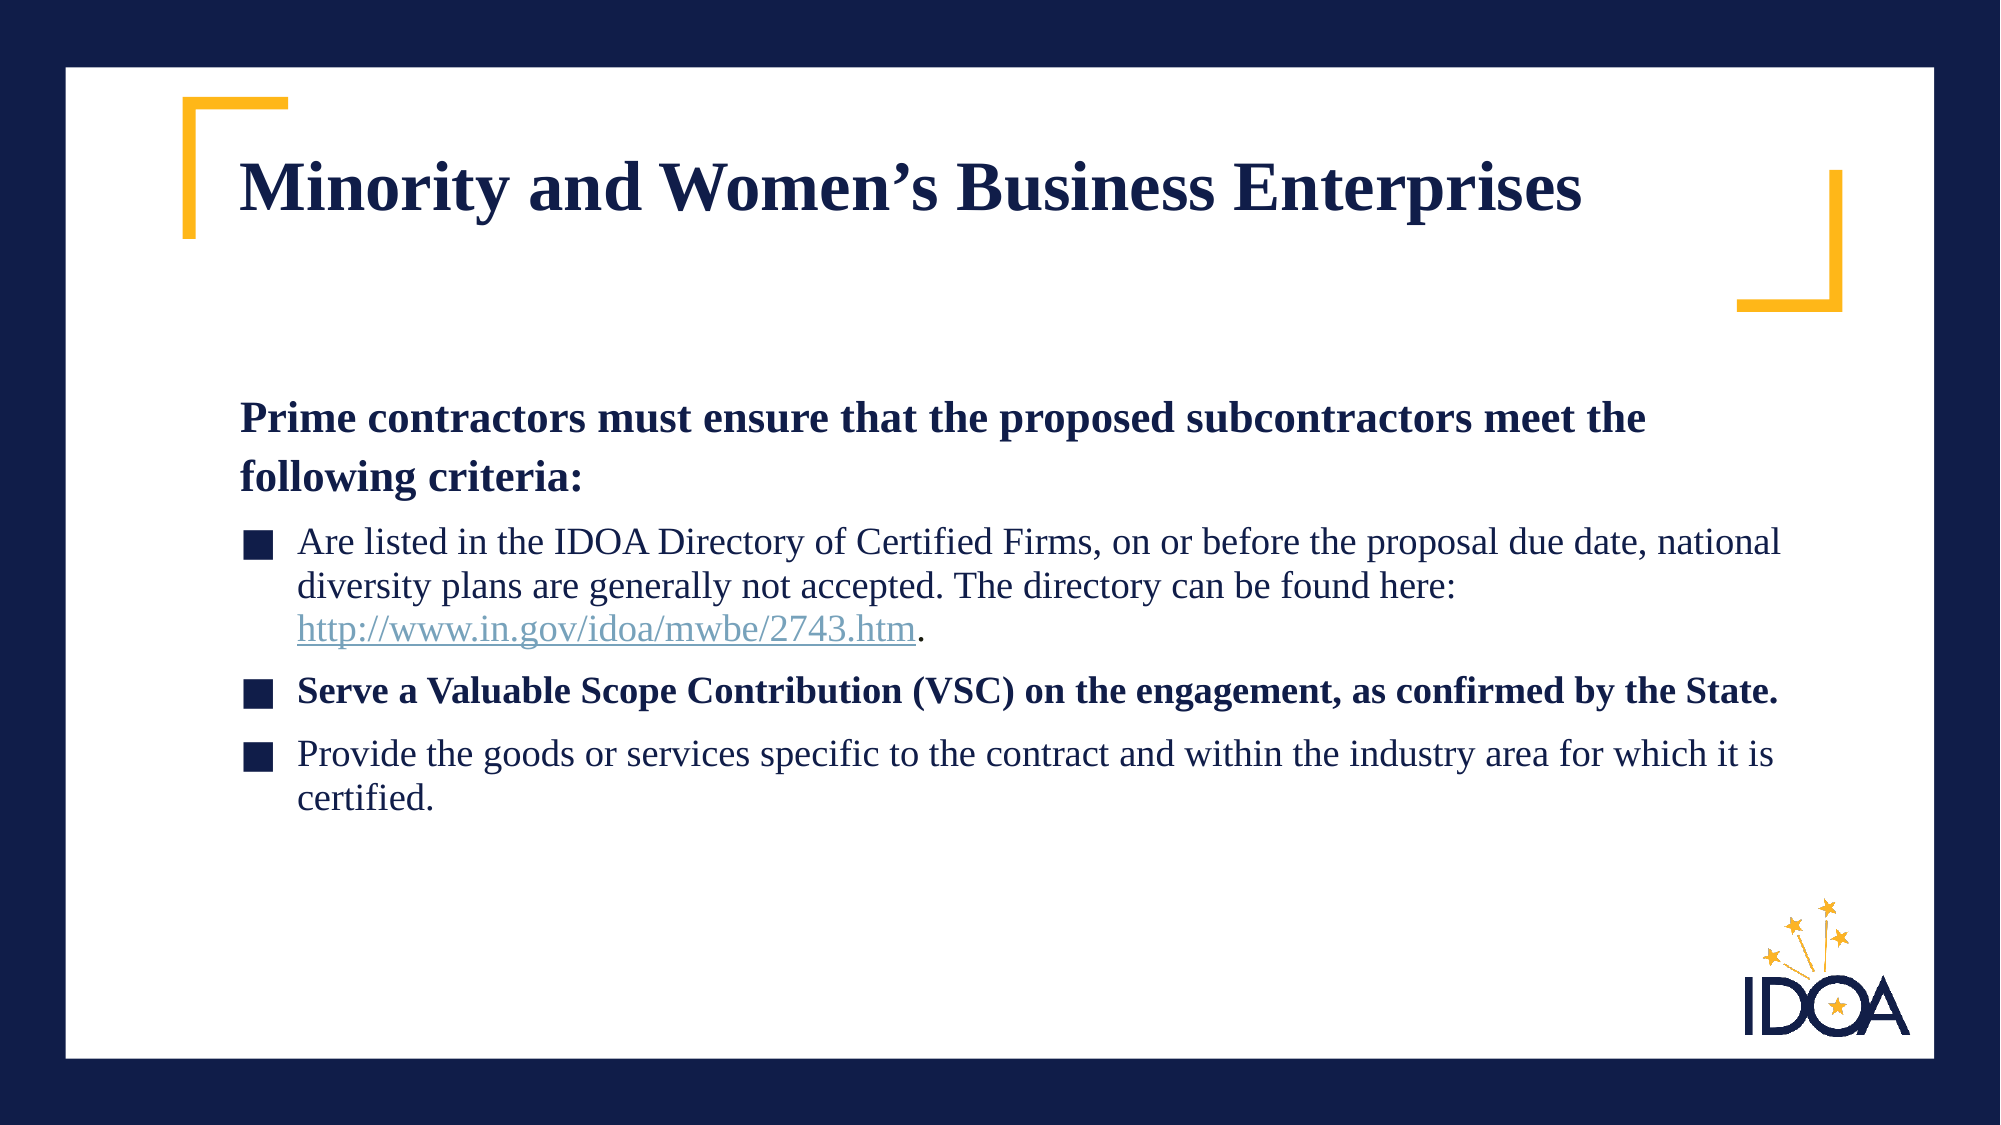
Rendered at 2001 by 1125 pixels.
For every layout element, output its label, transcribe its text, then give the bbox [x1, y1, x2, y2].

picture [1702, 857, 1959, 1114]
title Minority and Women’s Business Enterprises [225, 142, 1800, 279]
list Prime contractors must ensure that the proposed subcontractors meet the following criteria: Are listed in the IDOA Directory of Certified Firms, on or before the proposal due date, national diversity plans are generally not accepted. The directory can be found here: http://www.in.gov/idoa/mwbe/2743.htm. Serve a Valuable Scope Contribution (VSC) on the engagement, as confirmed by the State. Provide the goods or services specific to the contract and within the industry area for which it is certified. [225, 375, 1800, 843]
